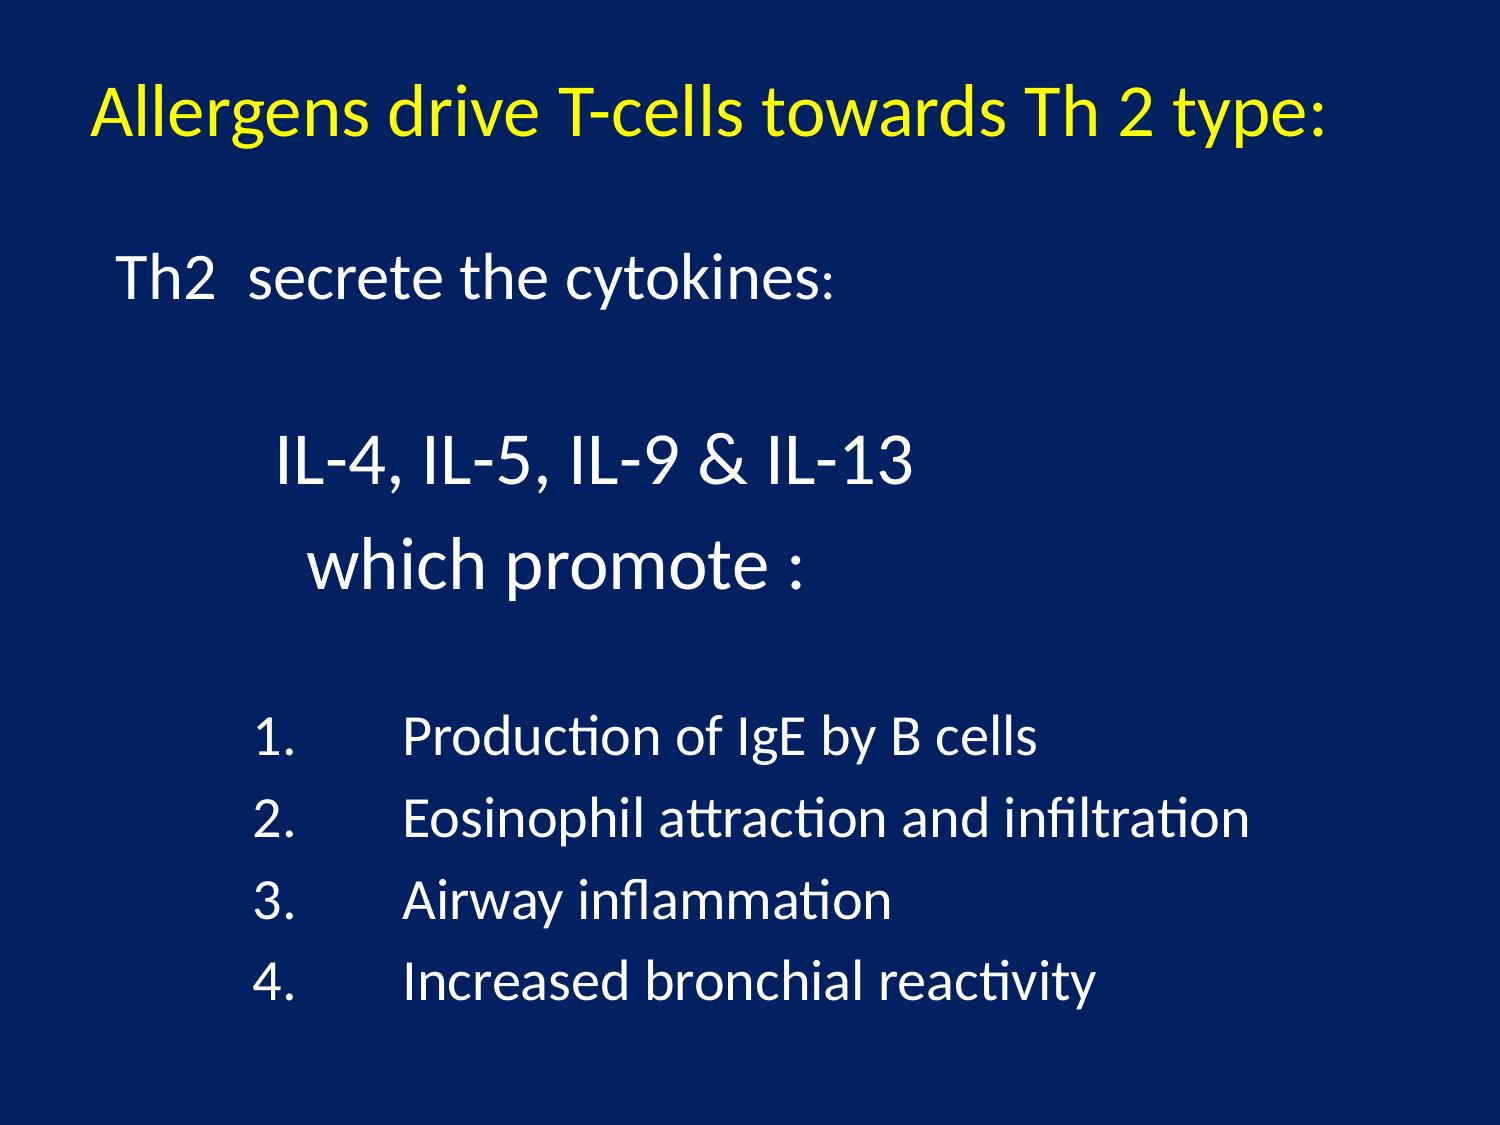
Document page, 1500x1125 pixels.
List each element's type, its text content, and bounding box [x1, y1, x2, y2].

title Allergens drive T-cells towards Th 2 type: [75, 50, 1413, 163]
subtitle Th2 secrete the cytokines: IL-4, IL-5, IL-9 & IL-13 which promote : 1. Production of IgE by B cells 2. Eosinophil attraction and infiltration 3. Airway inflammation 4. Increased bronchial reactivity [87, 224, 1425, 1050]
